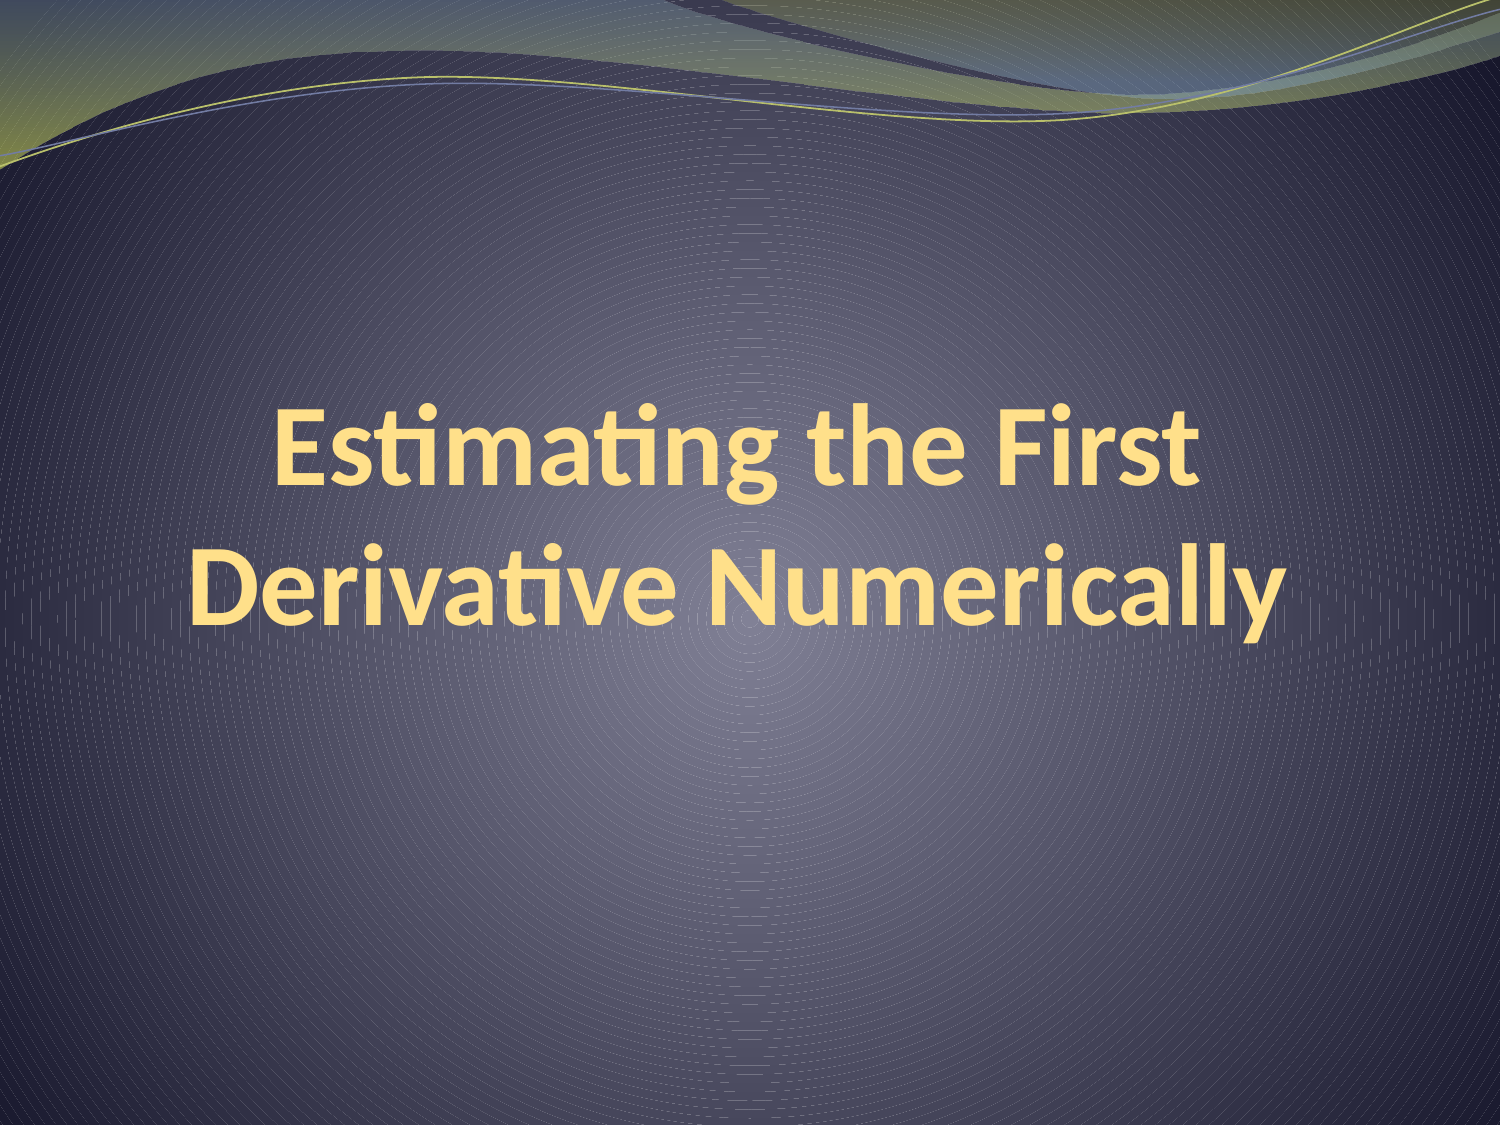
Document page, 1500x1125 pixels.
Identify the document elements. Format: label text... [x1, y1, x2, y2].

title Estimating the First Derivative Numerically [87, 425, 1388, 649]
